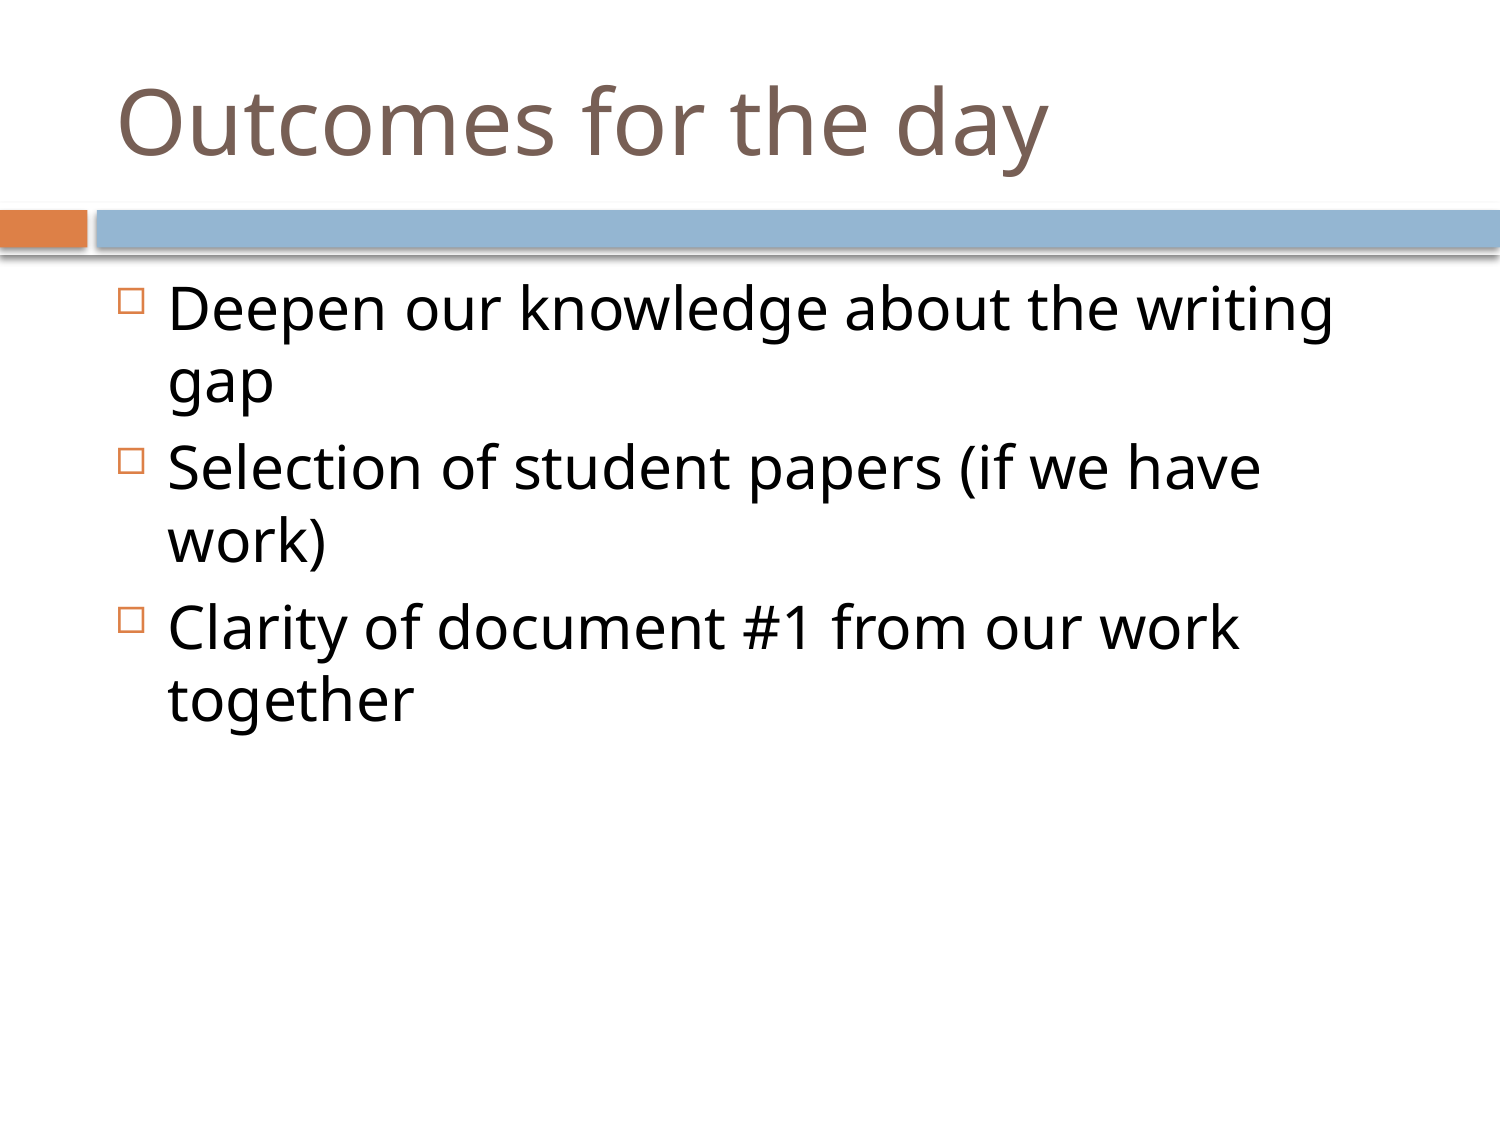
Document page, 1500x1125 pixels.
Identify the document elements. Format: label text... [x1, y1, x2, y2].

list Deepen our knowledge about the writing gap Selection of student papers (if we have work) Clarity of document #1 from our work together [100, 262, 1438, 1000]
title Outcomes for the day [100, 37, 1438, 200]
